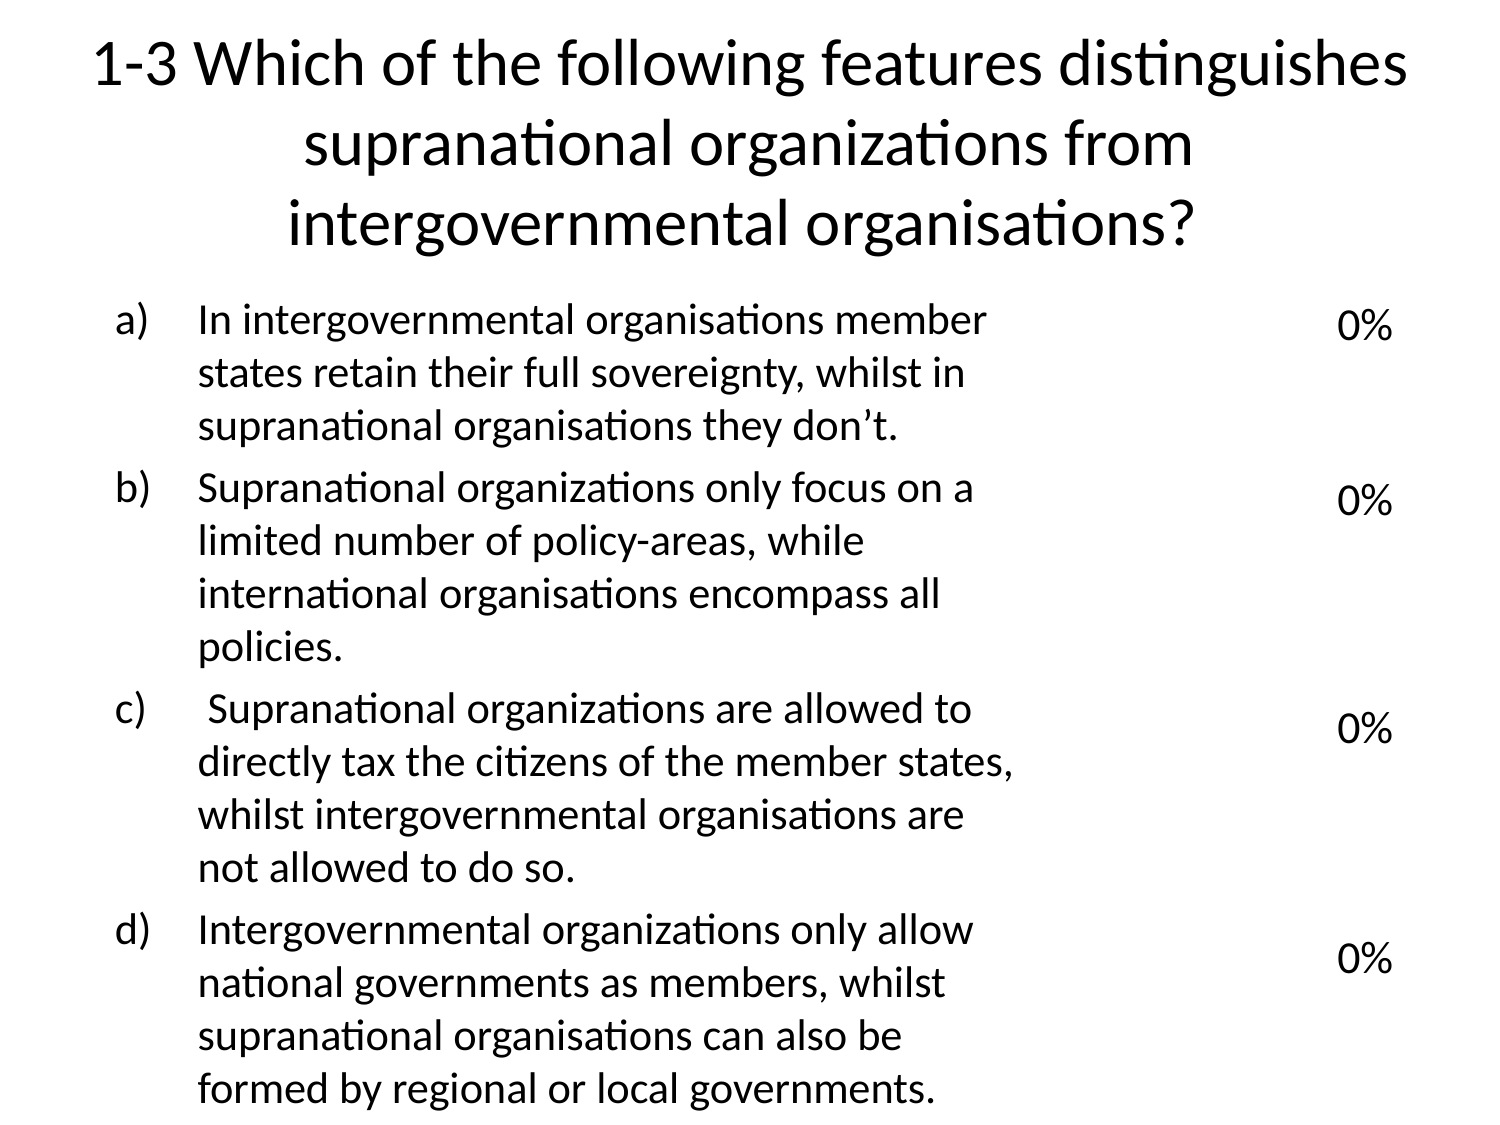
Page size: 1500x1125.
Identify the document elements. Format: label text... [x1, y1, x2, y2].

list 0% 0% 0% 0% [1124, 287, 1409, 1031]
title 1-3 Which of the following features distinguishes supranational organizations from intergovernmental organisations? [74, 11, 1426, 267]
list In intergovernmental organisations member states retain their full sovereignty, whilst in supranational organisations they don’t. Supranational organizations only focus on a limited number of policy-areas, while international organisations encompass all policies. Supranational organizations are allowed to directly tax the citizens of the member states, whilst intergovernmental organisations are not allowed to do so. Intergovernmental organizations only allow national governments as members, whilst supranational organisations can also be formed by regional or local governments. [99, 282, 1051, 1125]
